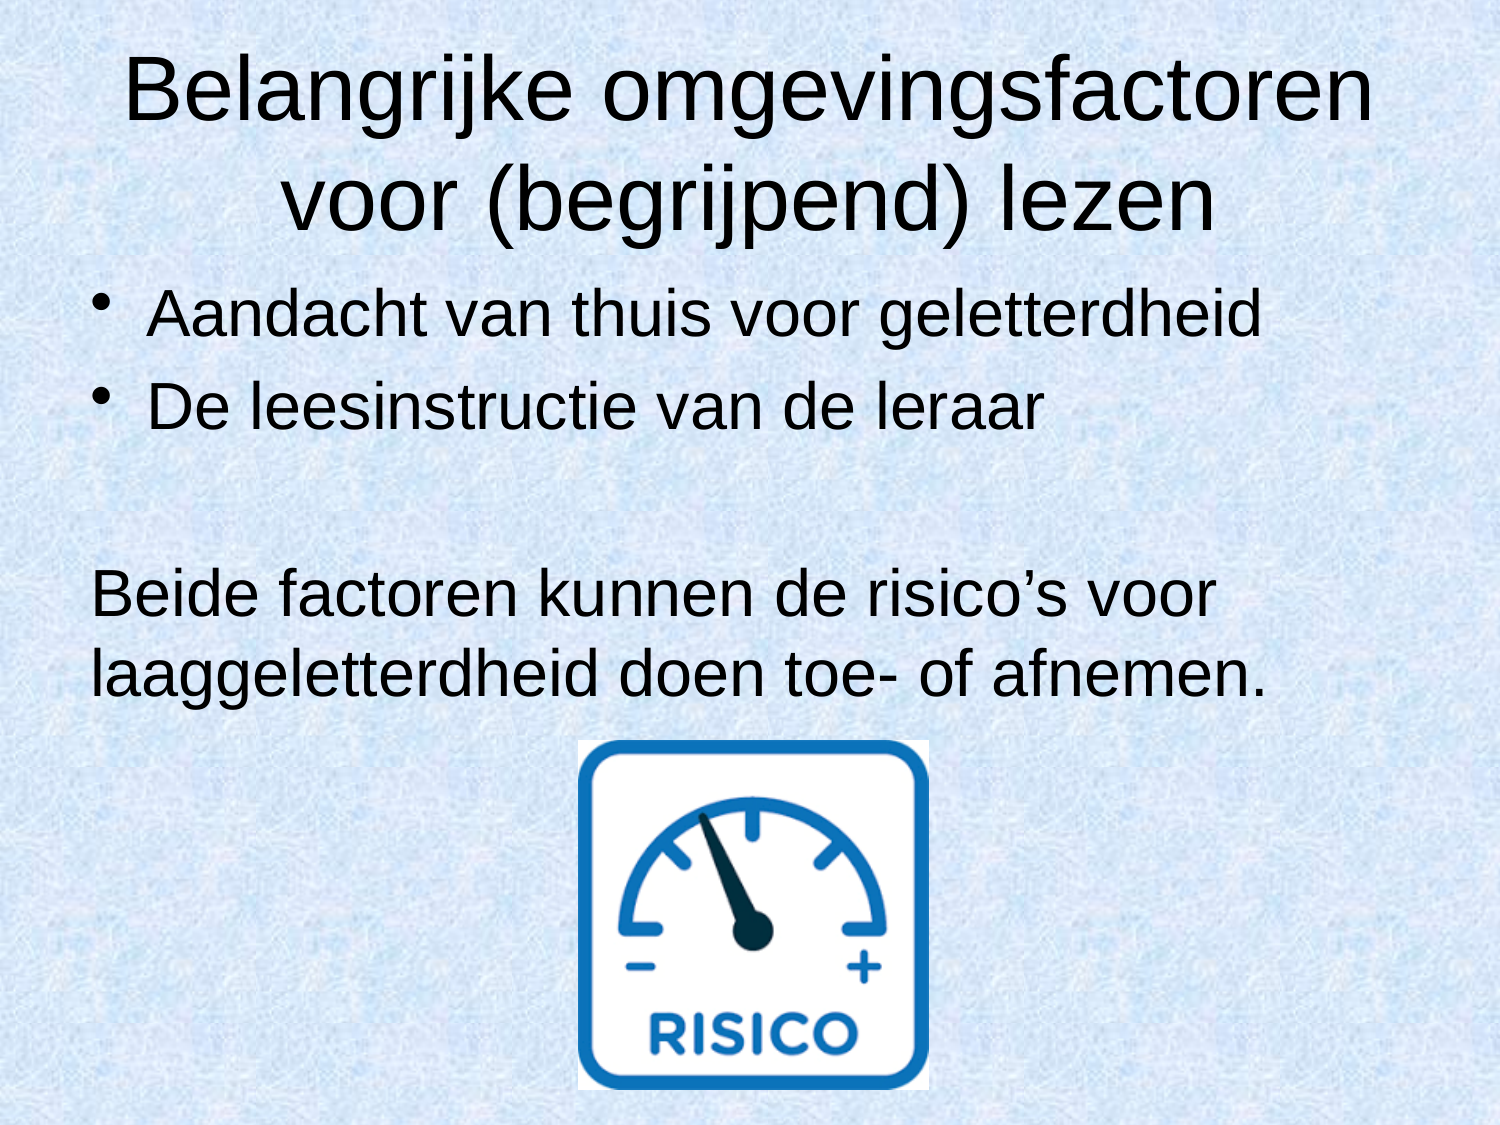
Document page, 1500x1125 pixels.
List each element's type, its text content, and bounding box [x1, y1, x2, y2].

title Belangrijke omgevingsfactoren voor (begrijpend) lezen [75, 45, 1425, 233]
picture [0, 0, 1500, 1125]
list Aandacht van thuis voor geletterdheid De leesinstructie van de leraar Beide factoren kunnen de risico’s voor laaggeletterdheid doen toe- of afnemen. [75, 262, 1425, 1067]
